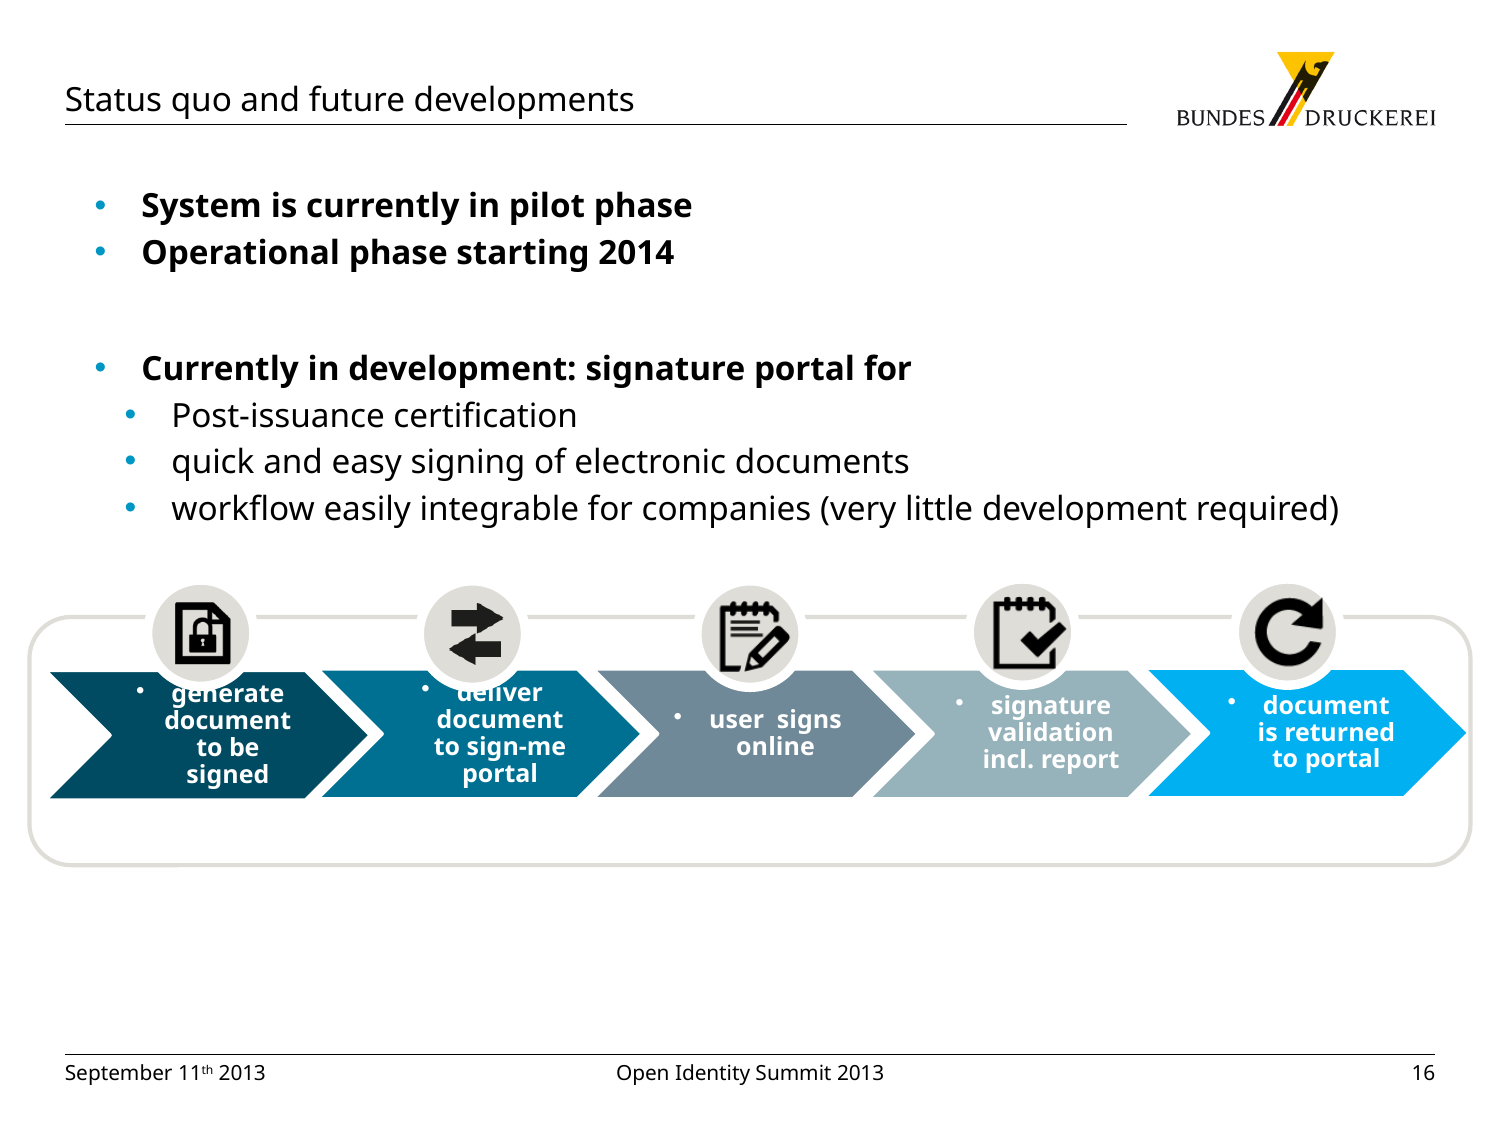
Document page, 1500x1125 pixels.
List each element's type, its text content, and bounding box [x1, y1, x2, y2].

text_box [968, 578, 1083, 686]
list System is currently in pilot phase Operational phase starting 2014 Currently in development: signature portal for Post-issuance certification quick and easy signing of electronic documents workflow easily integrable for companies (very little development required) [64, 184, 1436, 372]
picture [1126, 1, 1486, 176]
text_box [419, 580, 526, 688]
title Status quo and future developments [64, 78, 1129, 119]
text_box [147, 579, 255, 687]
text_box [29, 373, 1500, 1095]
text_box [696, 580, 804, 688]
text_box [1234, 578, 1341, 686]
